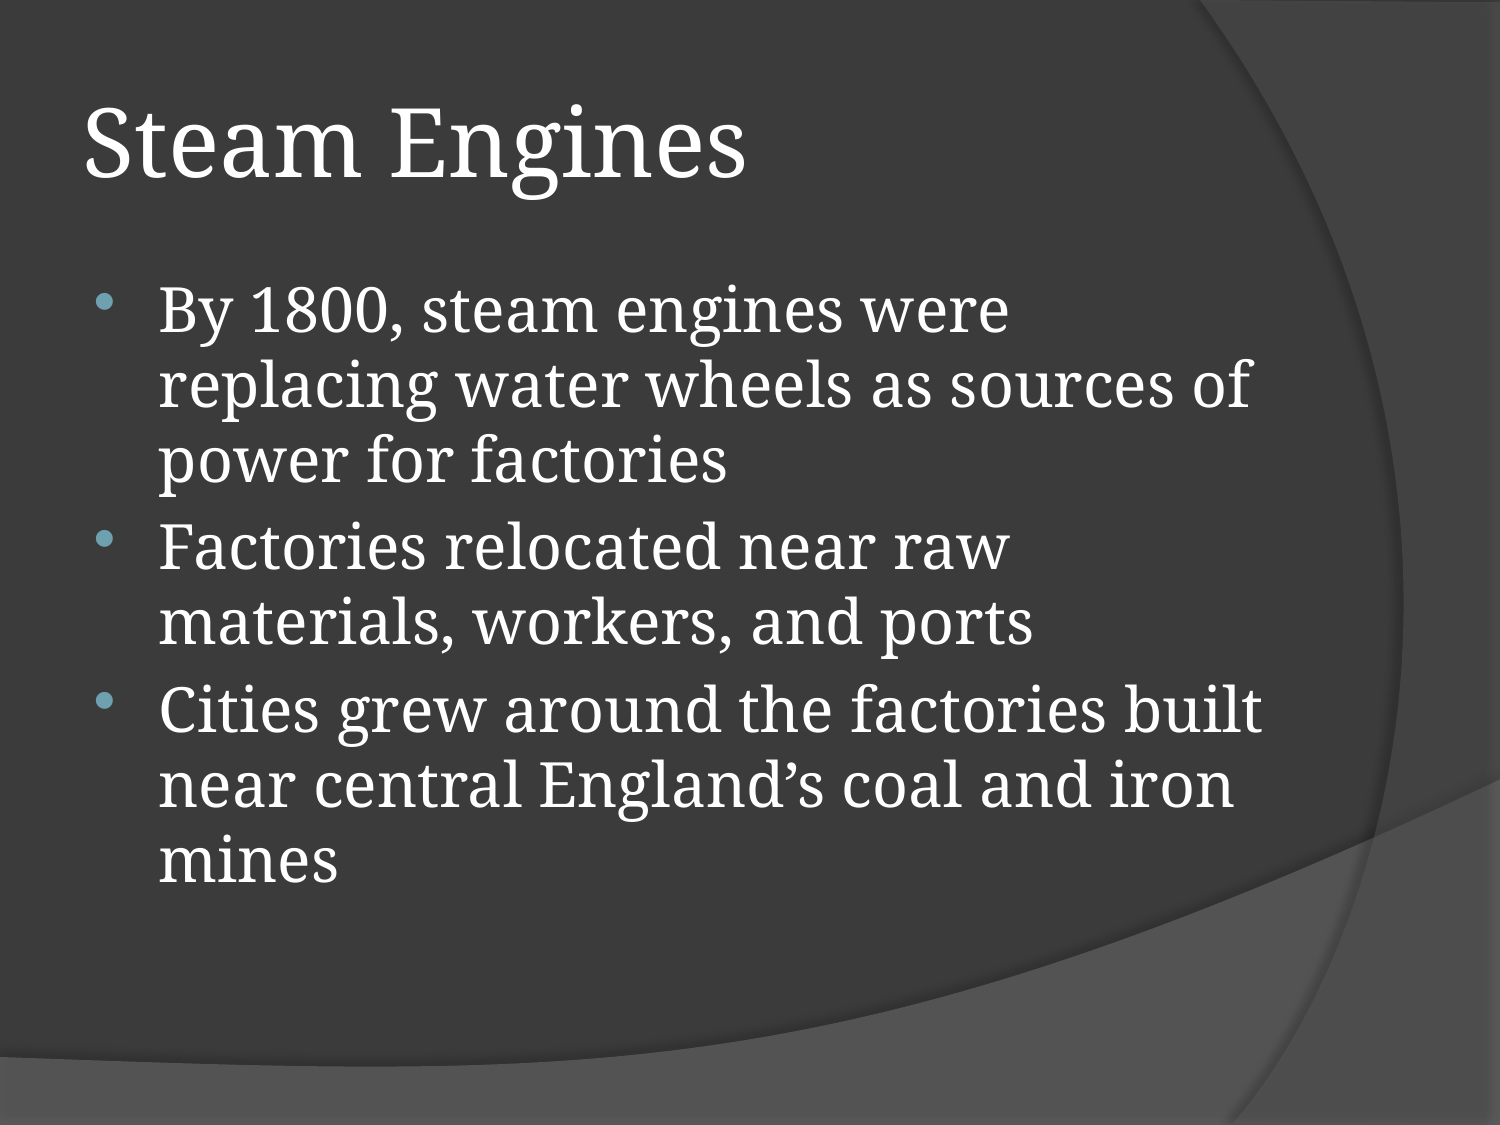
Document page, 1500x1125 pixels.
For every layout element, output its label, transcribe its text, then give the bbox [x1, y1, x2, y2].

list By 1800, steam engines were replacing water wheels as sources of power for factories Factories relocated near raw materials, workers, and ports Cities grew around the factories built near central England’s coal and iron mines [75, 262, 1300, 1005]
title Steam Engines [75, 45, 1300, 233]
